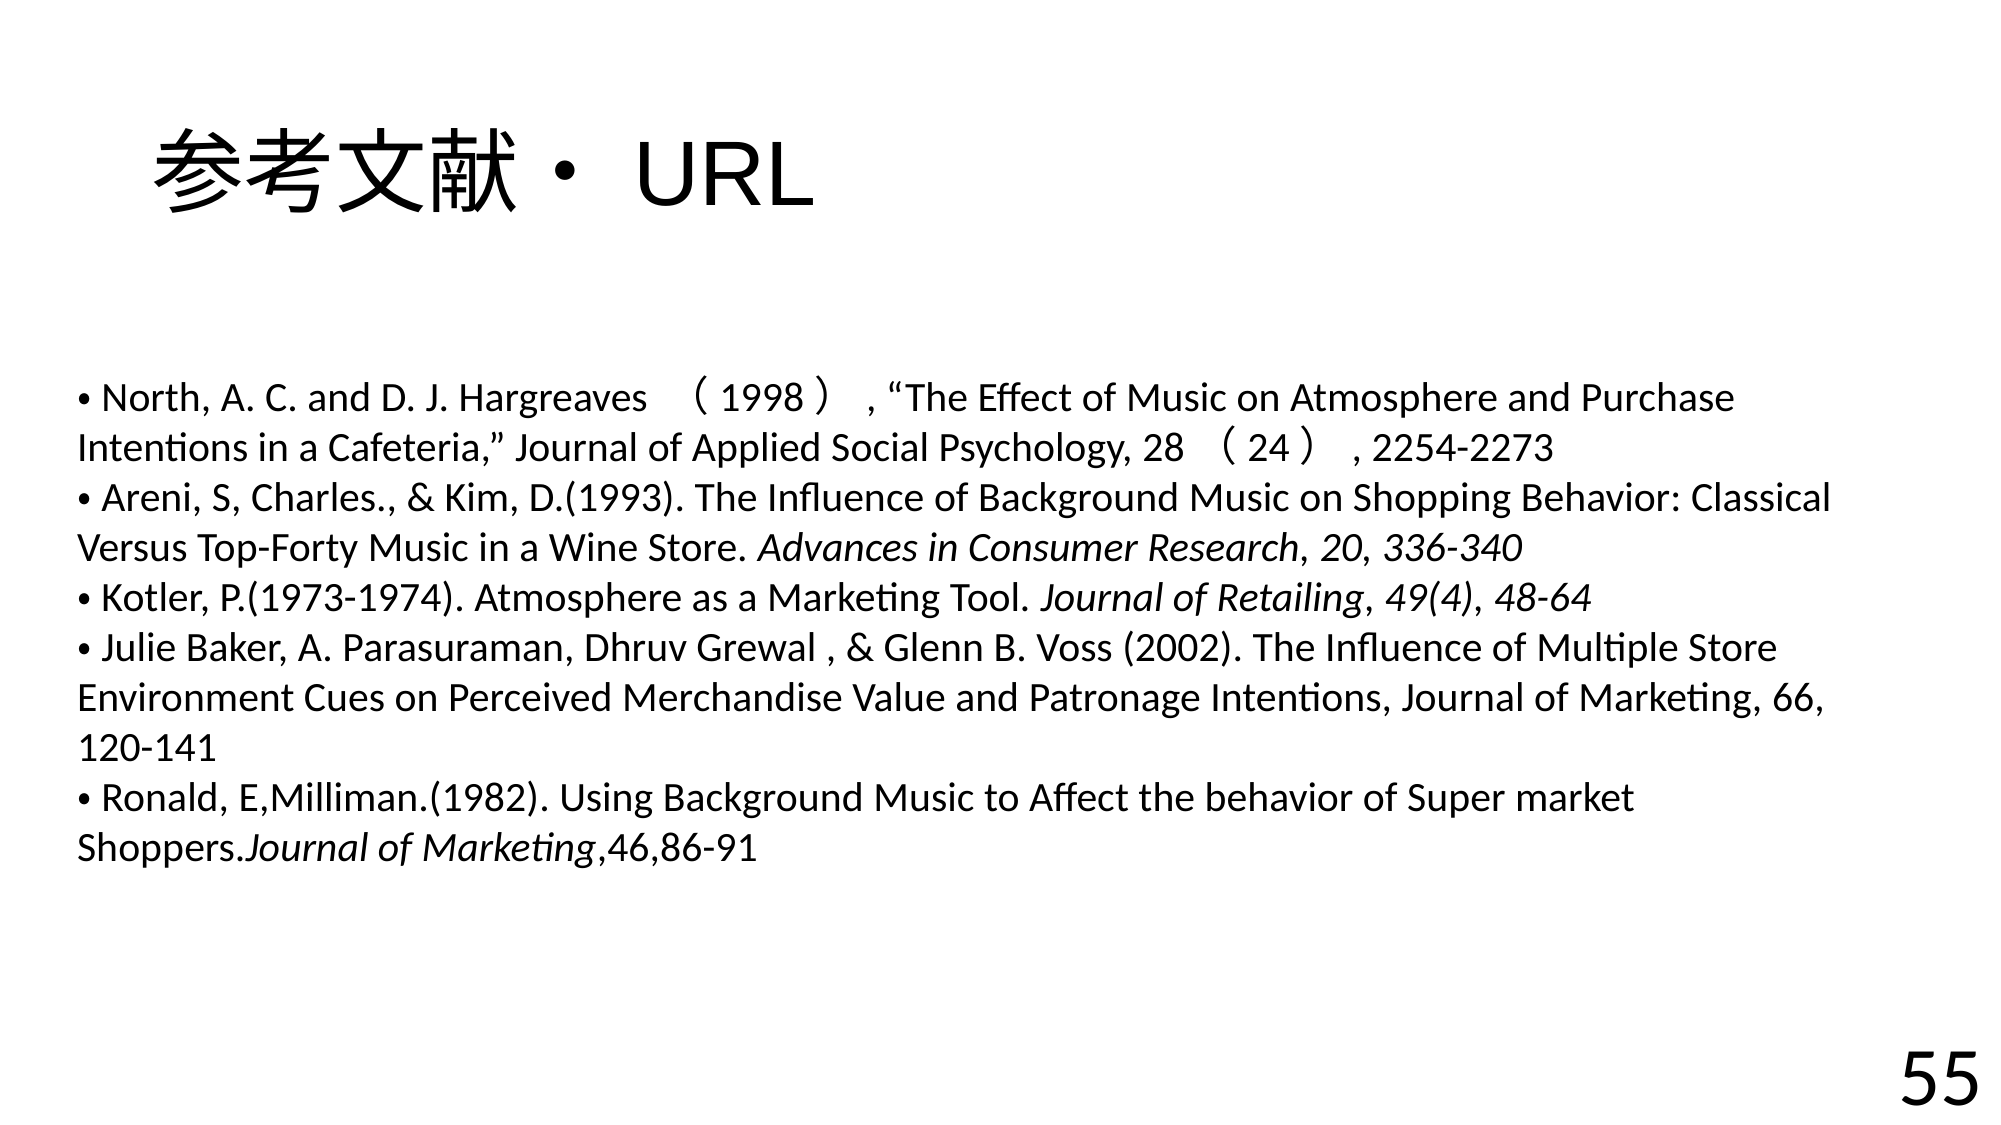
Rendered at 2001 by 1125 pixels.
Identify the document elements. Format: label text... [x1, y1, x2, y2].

slide_number 55 [1547, 1042, 1998, 1102]
text_box ・North, A. C. and D. J. Hargreaves （1998）, “The Effect of Music on Atmosphere and Purchase Intentions in a Cafeteria,” Journal of Applied Social Psychology, 28（24）, 2254-2273 ・Areni, S, Charles., & Kim, D.(1993). The Influence of Background Music on Shopping Behavior: Classical Versus Top-Forty Music in a Wine Store. Advances in Consumer Research, 20, 336-340 ・Kotler, P.(1973-1974). Atmosphere as a Marketing Tool. Journal of Retailing, 49(4), 48-64 ・Julie Baker, A. Parasuraman, Dhruv Grewal , & Glenn B. Voss (2002). The Influence of Multiple Store Environment Cues on Perceived Merchandise Value and Patronage Intentions, Journal of Marketing, 66, 120-141 ・Ronald, E,Milliman.(1982). Using Background Music to Affect the behavior of Super market Shoppers.Journal of Marketing,46,86-91 [62, 362, 1863, 877]
title 参考文献・URL [137, 59, 1863, 278]
